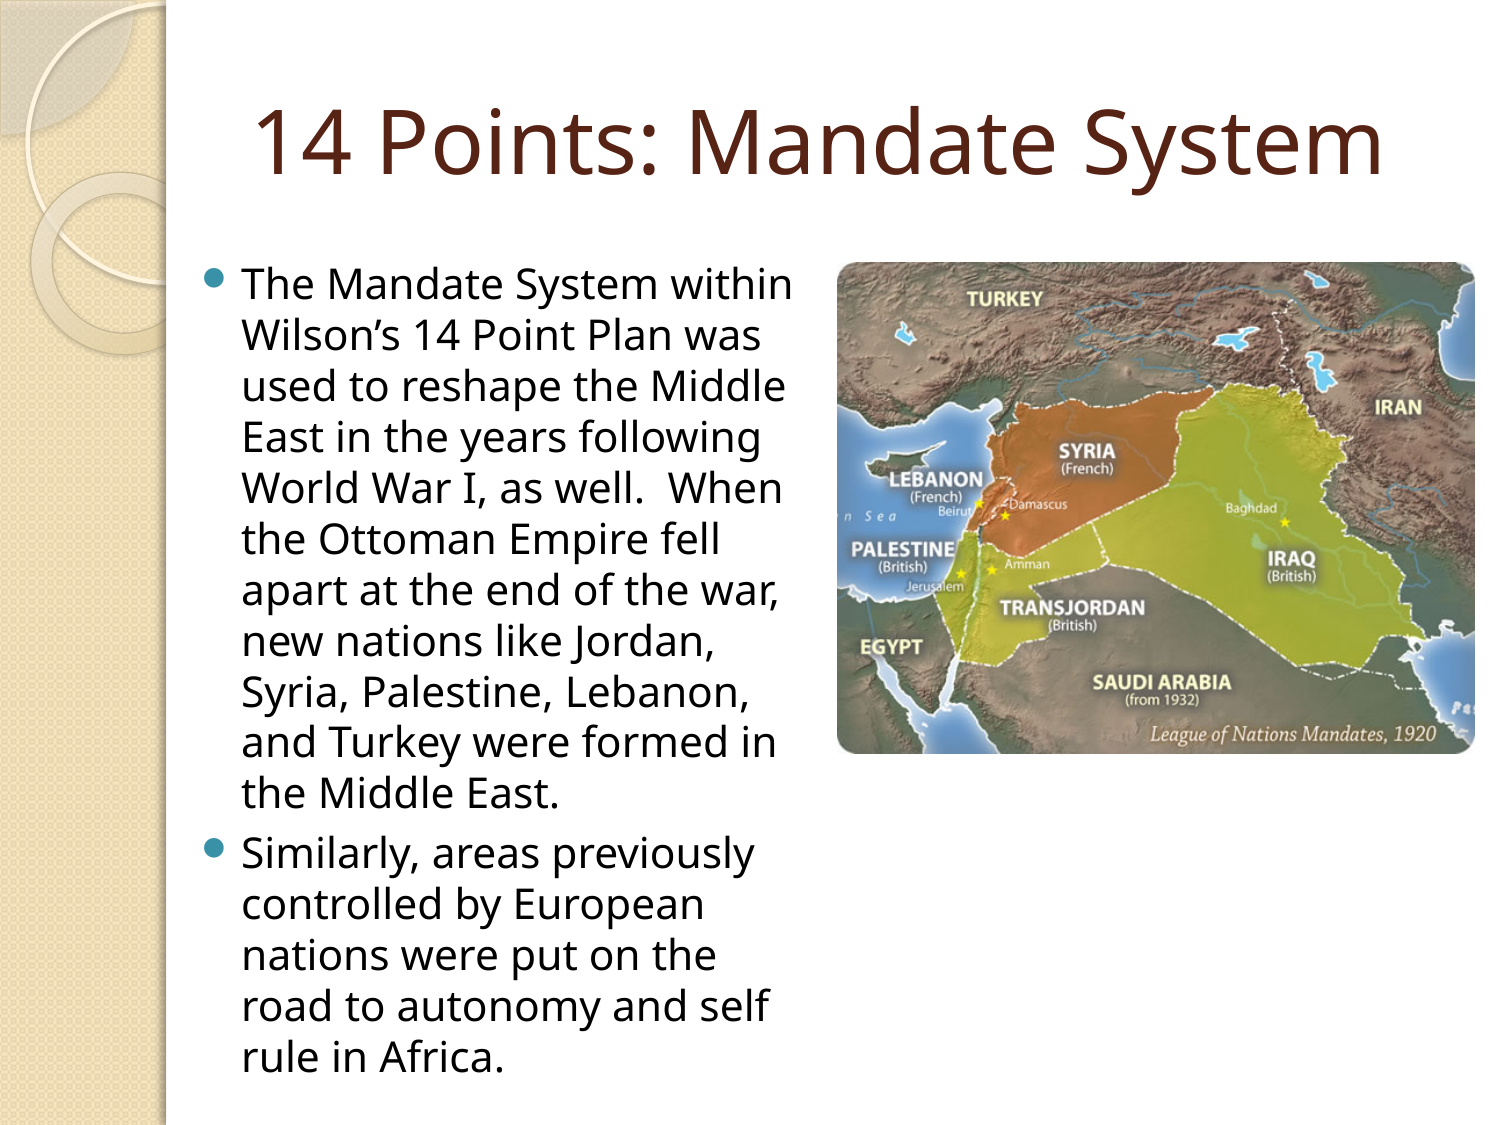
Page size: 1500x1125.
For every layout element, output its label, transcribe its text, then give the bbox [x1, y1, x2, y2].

list The Mandate System within Wilson’s 14 Point Plan was used to reshape the Middle East in the years following World War I, as well. When the Ottoman Empire fell apart at the end of the war, new nations like Jordan, Syria, Palestine, Lebanon, and Turkey were formed in the Middle East. Similarly, areas previously controlled by European nations were put on the road to autonomy and self rule in Africa. [174, 249, 836, 1100]
title 14 Points: Mandate System [235, 45, 1466, 233]
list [837, 262, 1476, 755]
